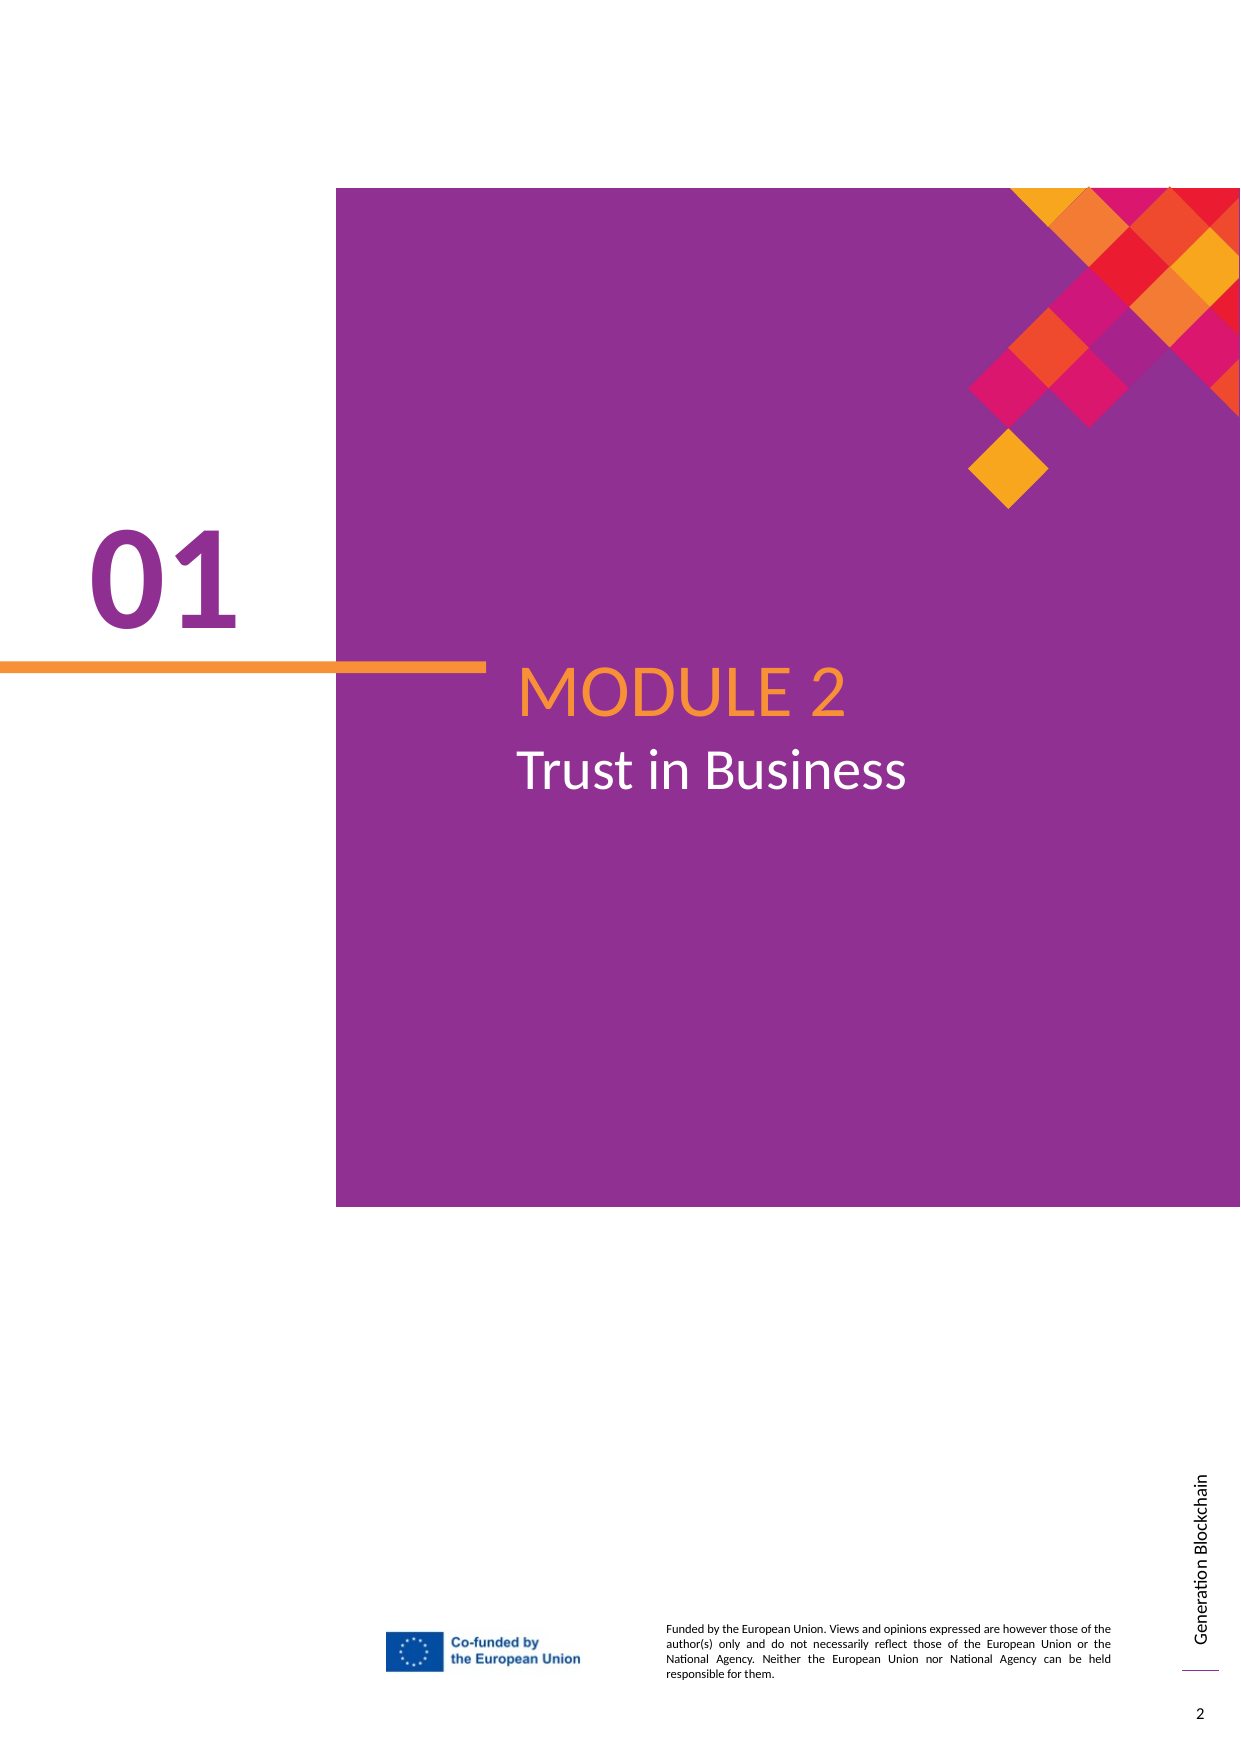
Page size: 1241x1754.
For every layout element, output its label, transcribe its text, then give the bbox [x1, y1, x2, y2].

list MODULE 2 Trust in Business [501, 634, 1209, 975]
list 01 [74, 471, 375, 727]
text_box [386, 1614, 1126, 1690]
slide_number 2 [1169, 1674, 1231, 1751]
